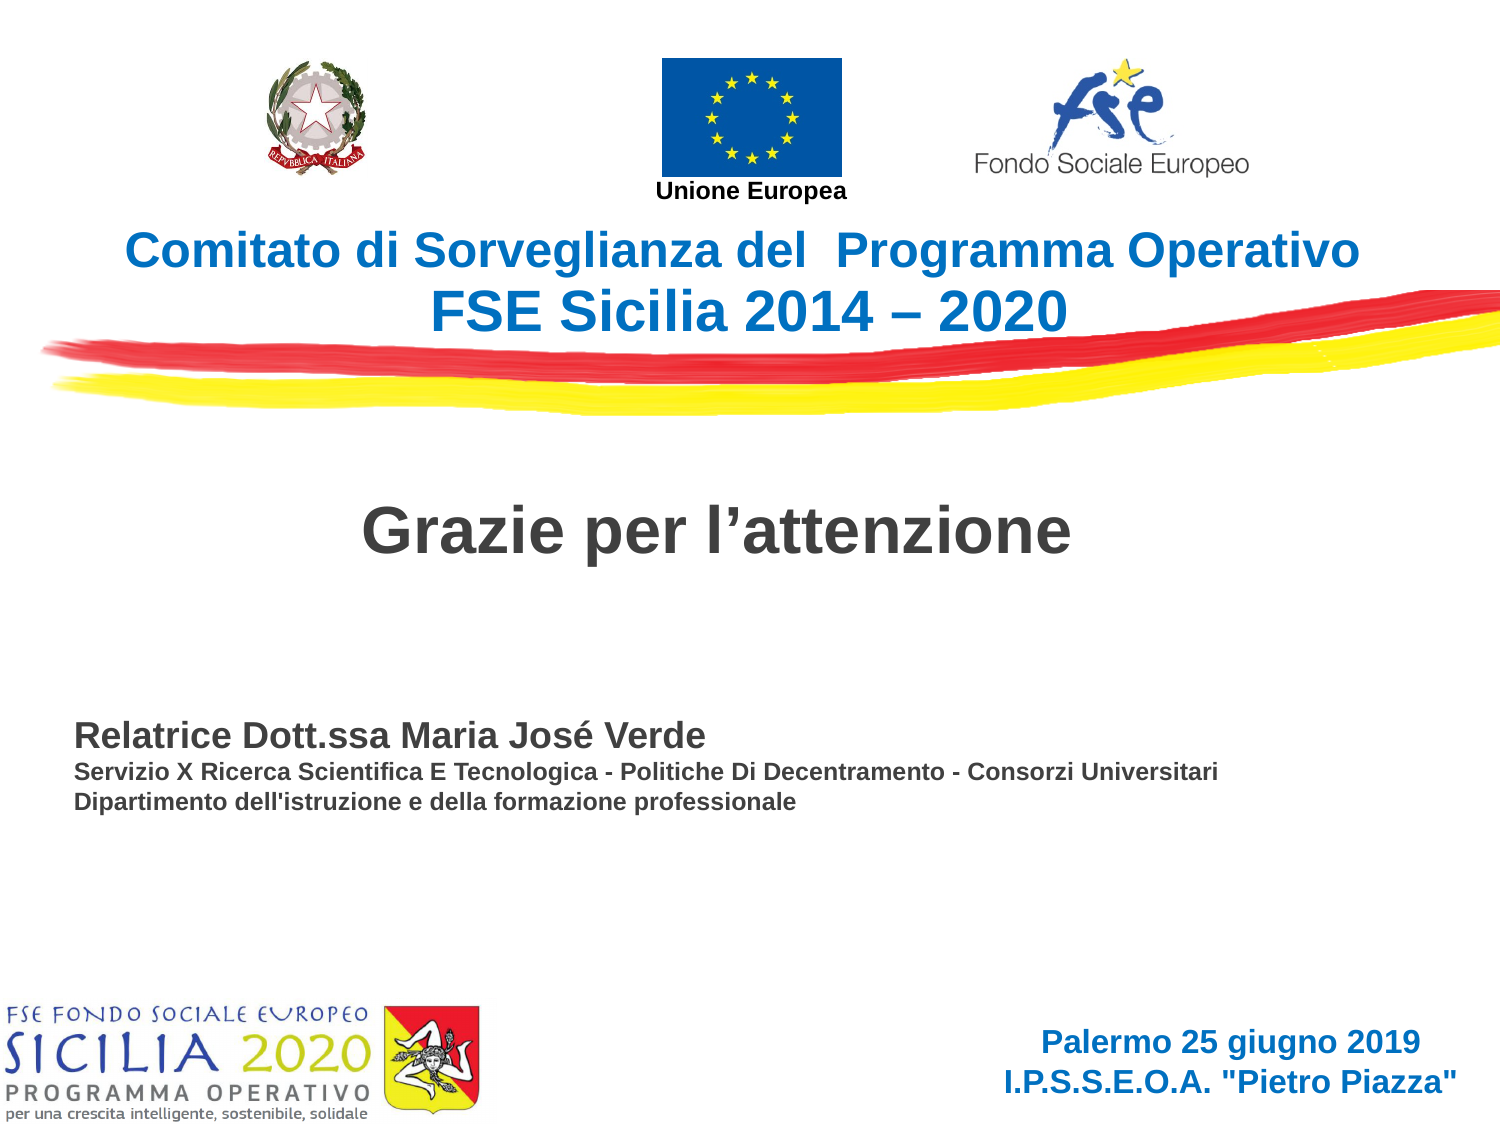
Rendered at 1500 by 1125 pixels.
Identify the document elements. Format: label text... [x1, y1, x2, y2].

text_box Relatrice Dott.ssa Maria José Verde Servizio X Ricerca Scientifica E Tecnologica - Politiche Di Decentramento - Consorzi Universitari Dipartimento dell'istruzione e della formazione professionale [58, 703, 1394, 824]
text_box Palermo 25 giugno 2019 I.P.S.S.E.O.A. "Pietro Piazza" [962, 1012, 1500, 1108]
text_box Grazie per l’attenzione [265, 479, 1187, 635]
text_box Comitato di Sorveglianza del Programma Operativo FSE Sicilia 2014 – 2020 [35, 214, 1465, 289]
picture [229, 54, 1261, 231]
picture [0, 290, 1500, 421]
picture [0, 998, 497, 1124]
